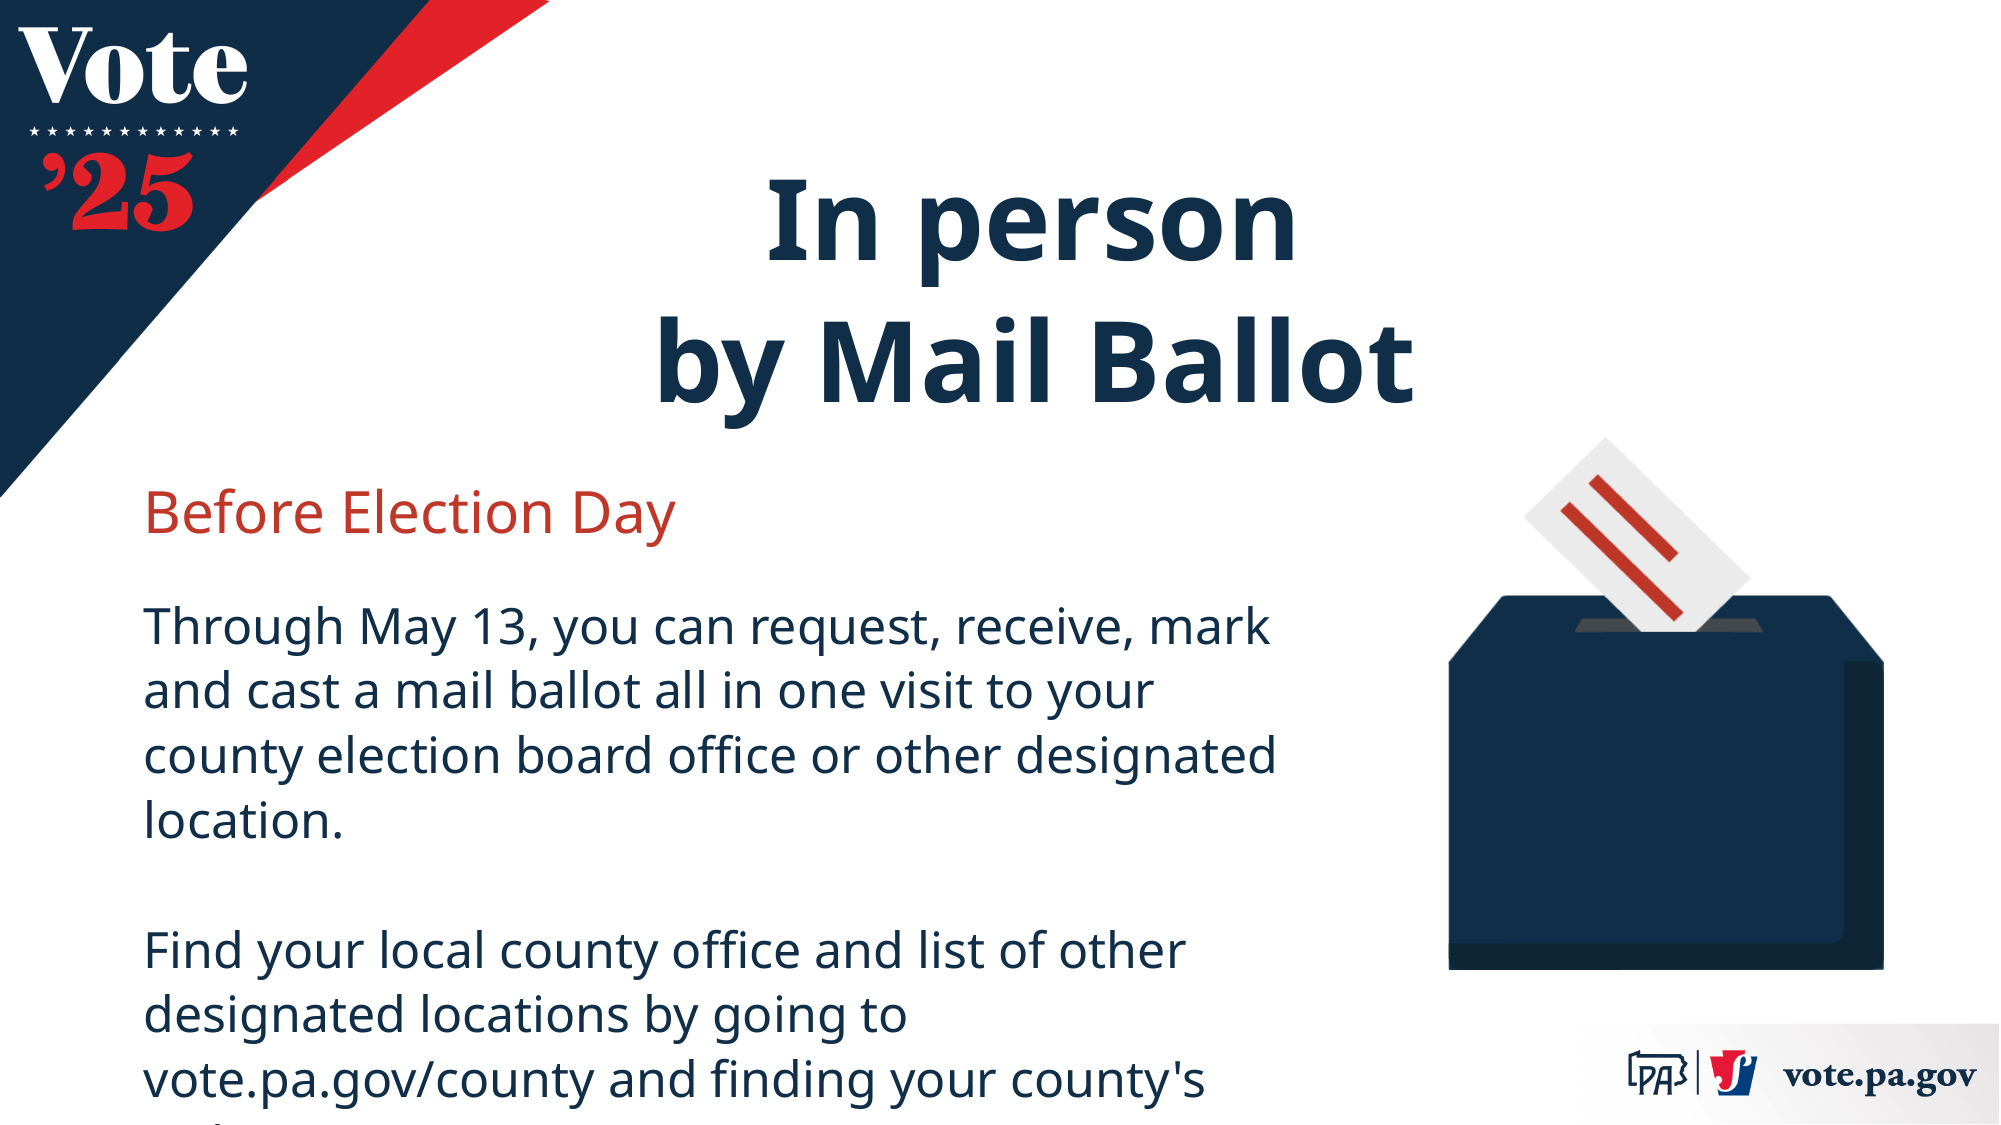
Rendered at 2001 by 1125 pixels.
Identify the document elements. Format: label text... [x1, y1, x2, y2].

text_box Through May 13, you can request, receive, mark and cast a mail ballot all in one visit to your county election board office or other designated location. Find your local county office and list of other designated locations by going to vote.pa.gov/county and finding your county's website! [128, 581, 1332, 1125]
picture [0, 0, 591, 539]
list In person by Mail Ballot [584, 155, 1514, 432]
picture [1448, 436, 2000, 1125]
text_box Before Election Day [128, 462, 741, 553]
